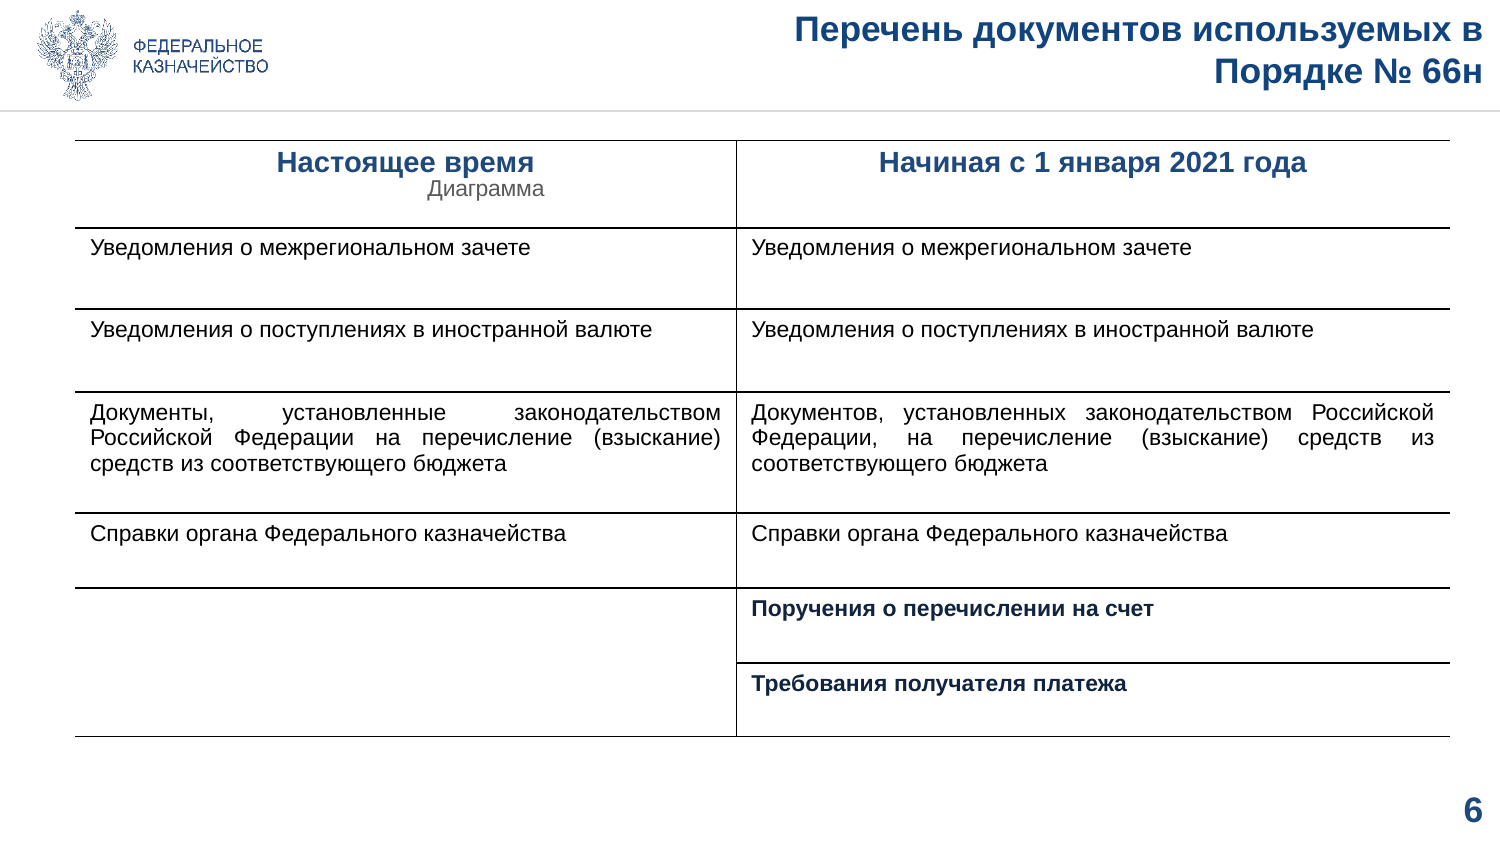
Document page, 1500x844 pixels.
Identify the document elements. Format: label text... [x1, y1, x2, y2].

table_header Настоящее время [75, 141, 736, 145]
table_cell Уведомления о межрегиональном зачете [901, 229, 1450, 308]
chart [74, 146, 898, 773]
table_cell Требования получателя платежа [901, 664, 1450, 736]
title Перечень документов используемых в Порядке № 66н [771, 5, 1484, 135]
picture [37, 10, 268, 101]
table_cell Поручения о перечислении на счет [901, 589, 1450, 662]
table_cell Справки органа Федерального казначейства [901, 514, 1450, 587]
table_header Начиная с 1 января 2021 года [737, 141, 1450, 227]
table_cell Документов, установленных законодательством Российской Федерации, на перечисление (взыскание) средств из соответствующего бюджета [901, 393, 1450, 512]
table_cell Уведомления о поступлениях в иностранной валюте [901, 310, 1450, 391]
slide_number 5 [1138, 786, 1484, 831]
